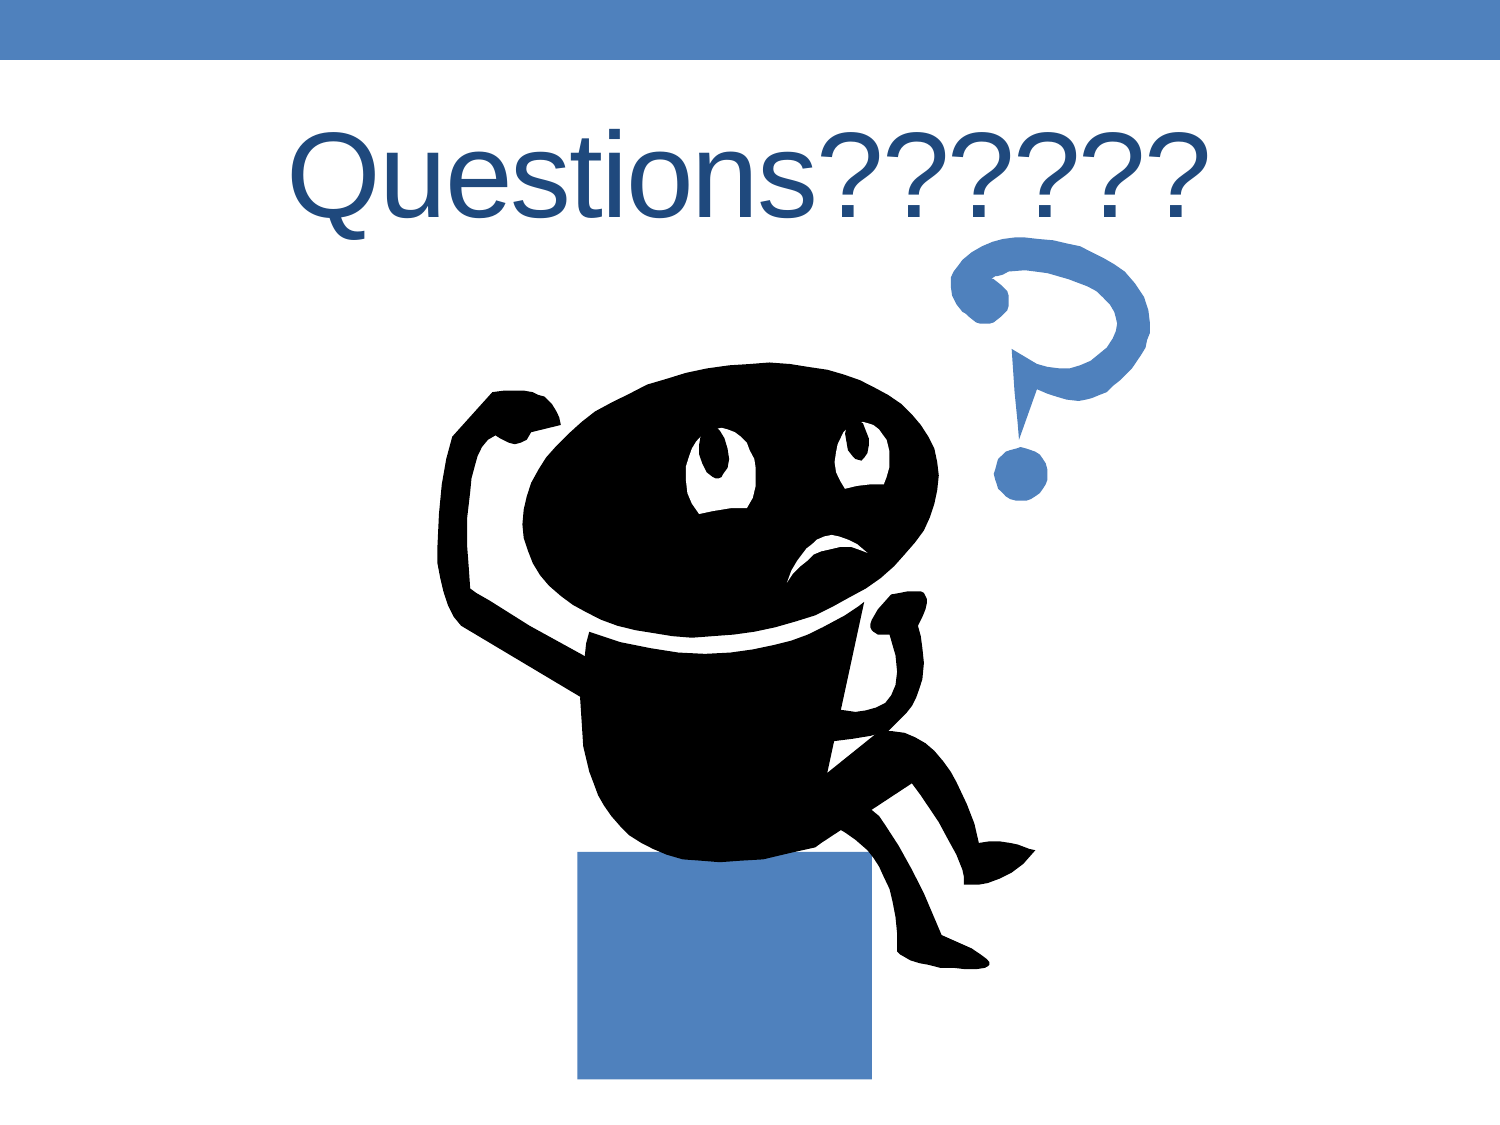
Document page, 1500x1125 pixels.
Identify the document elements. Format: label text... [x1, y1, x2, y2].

title Questions?????? [75, 87, 1425, 250]
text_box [437, 237, 1151, 1080]
